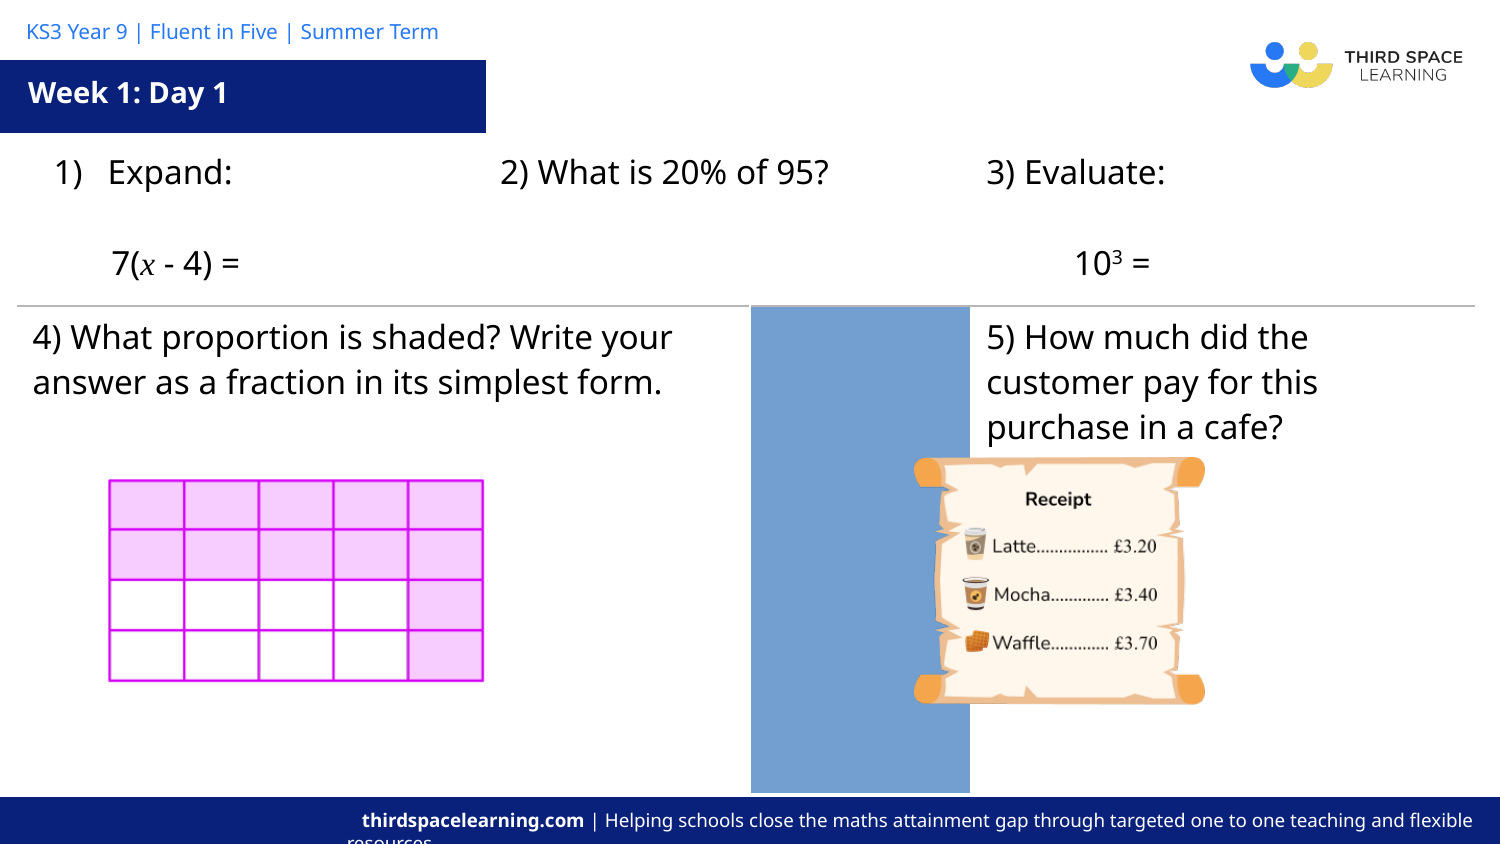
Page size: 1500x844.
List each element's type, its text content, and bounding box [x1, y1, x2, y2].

table_header 2) What is 20% of 95? [486, 142, 970, 305]
text_box Week 1: Day 1 [13, 59, 383, 125]
table_header 3) Evaluate: 103 = [972, 142, 1474, 305]
table_header Expand: 7(x - 4) = [19, 142, 484, 305]
picture [914, 456, 1206, 706]
picture [1250, 33, 1465, 99]
table_cell 5) How much did the customer pay for this purchase in a cafe? [972, 307, 1474, 792]
picture [108, 479, 486, 684]
table_cell 4) What proportion is shaded? Write your answer as a fraction in its simplest form. [19, 307, 749, 792]
